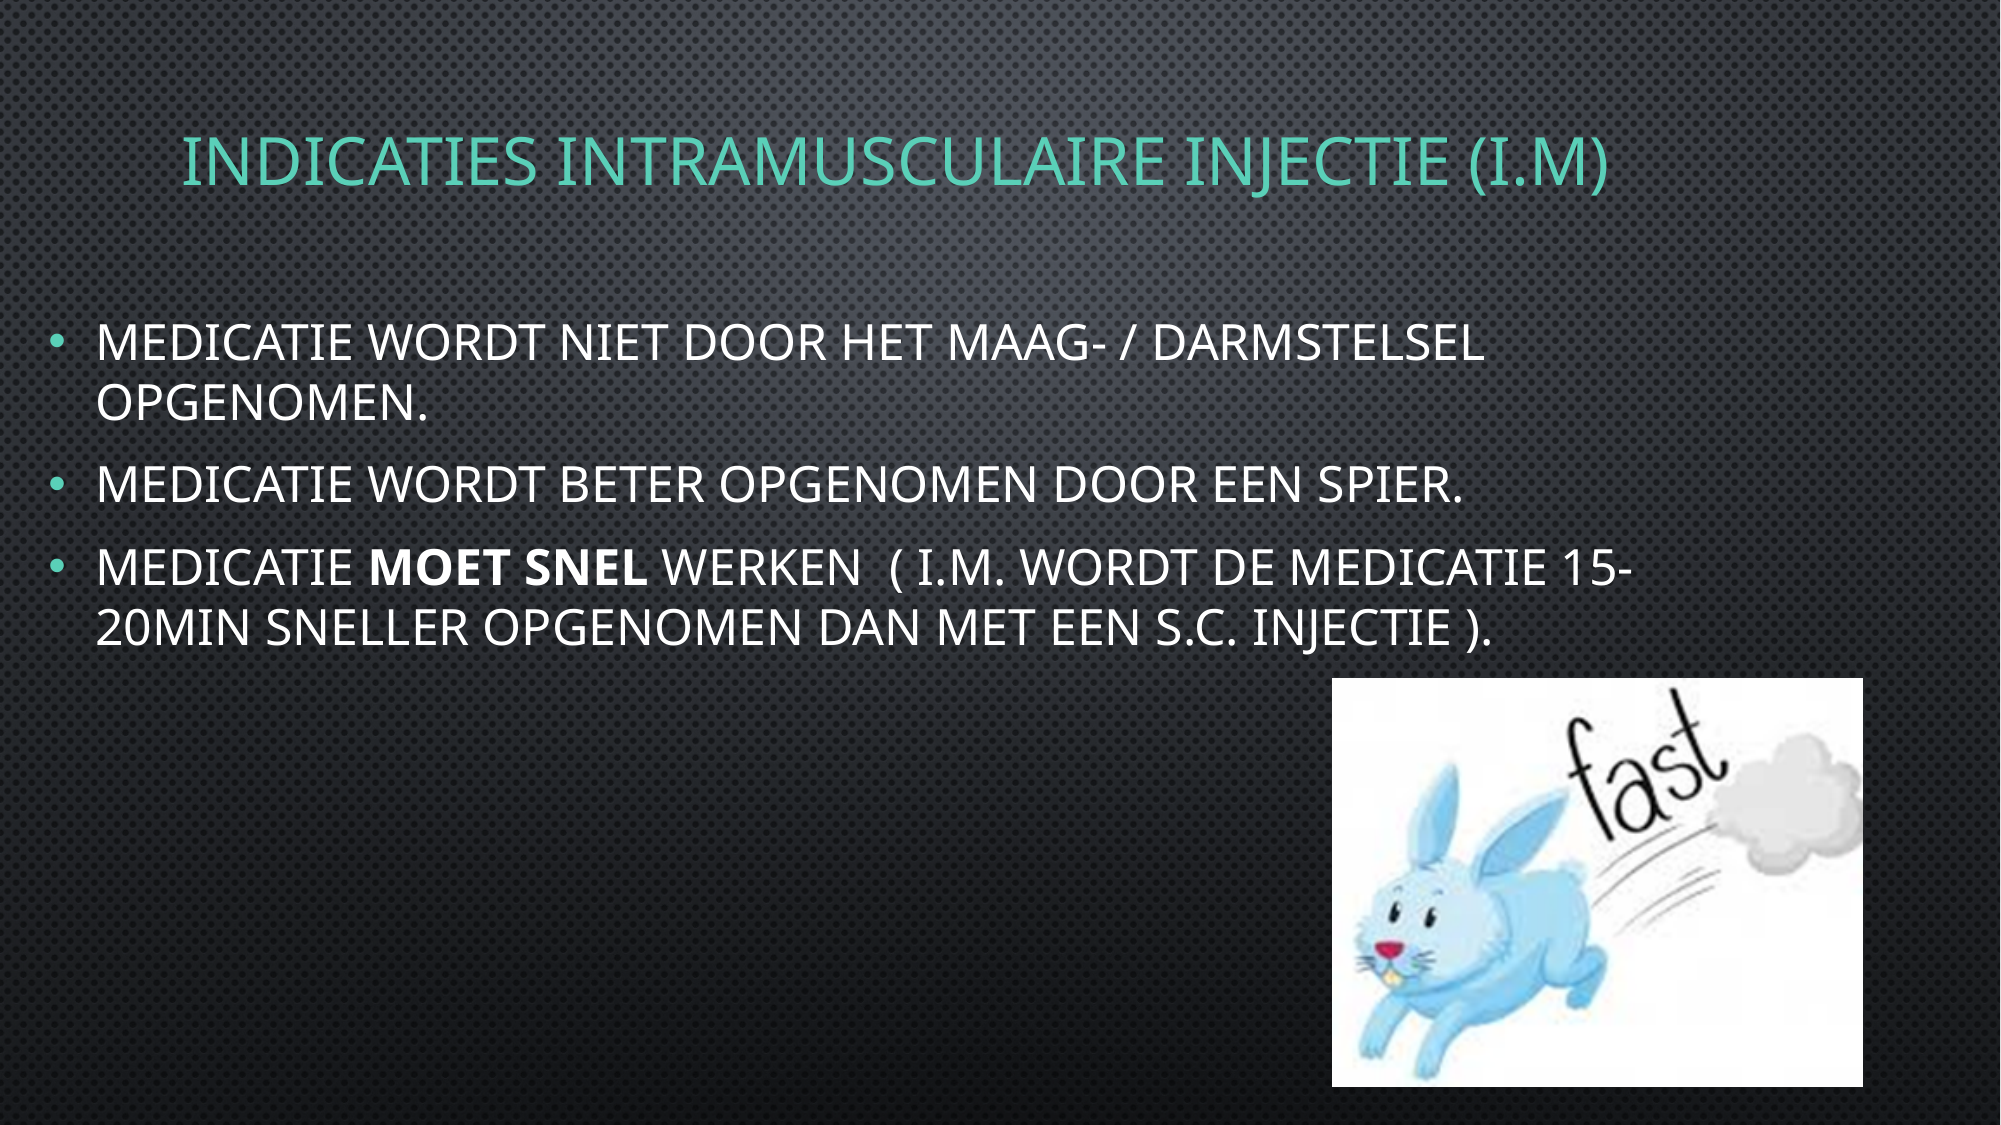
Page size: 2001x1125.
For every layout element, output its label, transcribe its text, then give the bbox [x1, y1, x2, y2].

picture [1331, 678, 1863, 1087]
list Medicatie wordt niet door het maag- / darmstelsel opgenomen. Medicatie wordt beter opgenomen door een spier. Medicatie MOET SNEL werken ( I.m. wordt de medicatie 15-20min sneller opgenomen dan met een S.C. injectie ). [33, 184, 1731, 782]
title Indicaties intramusculaire injectie (i.M) [166, 38, 1792, 279]
